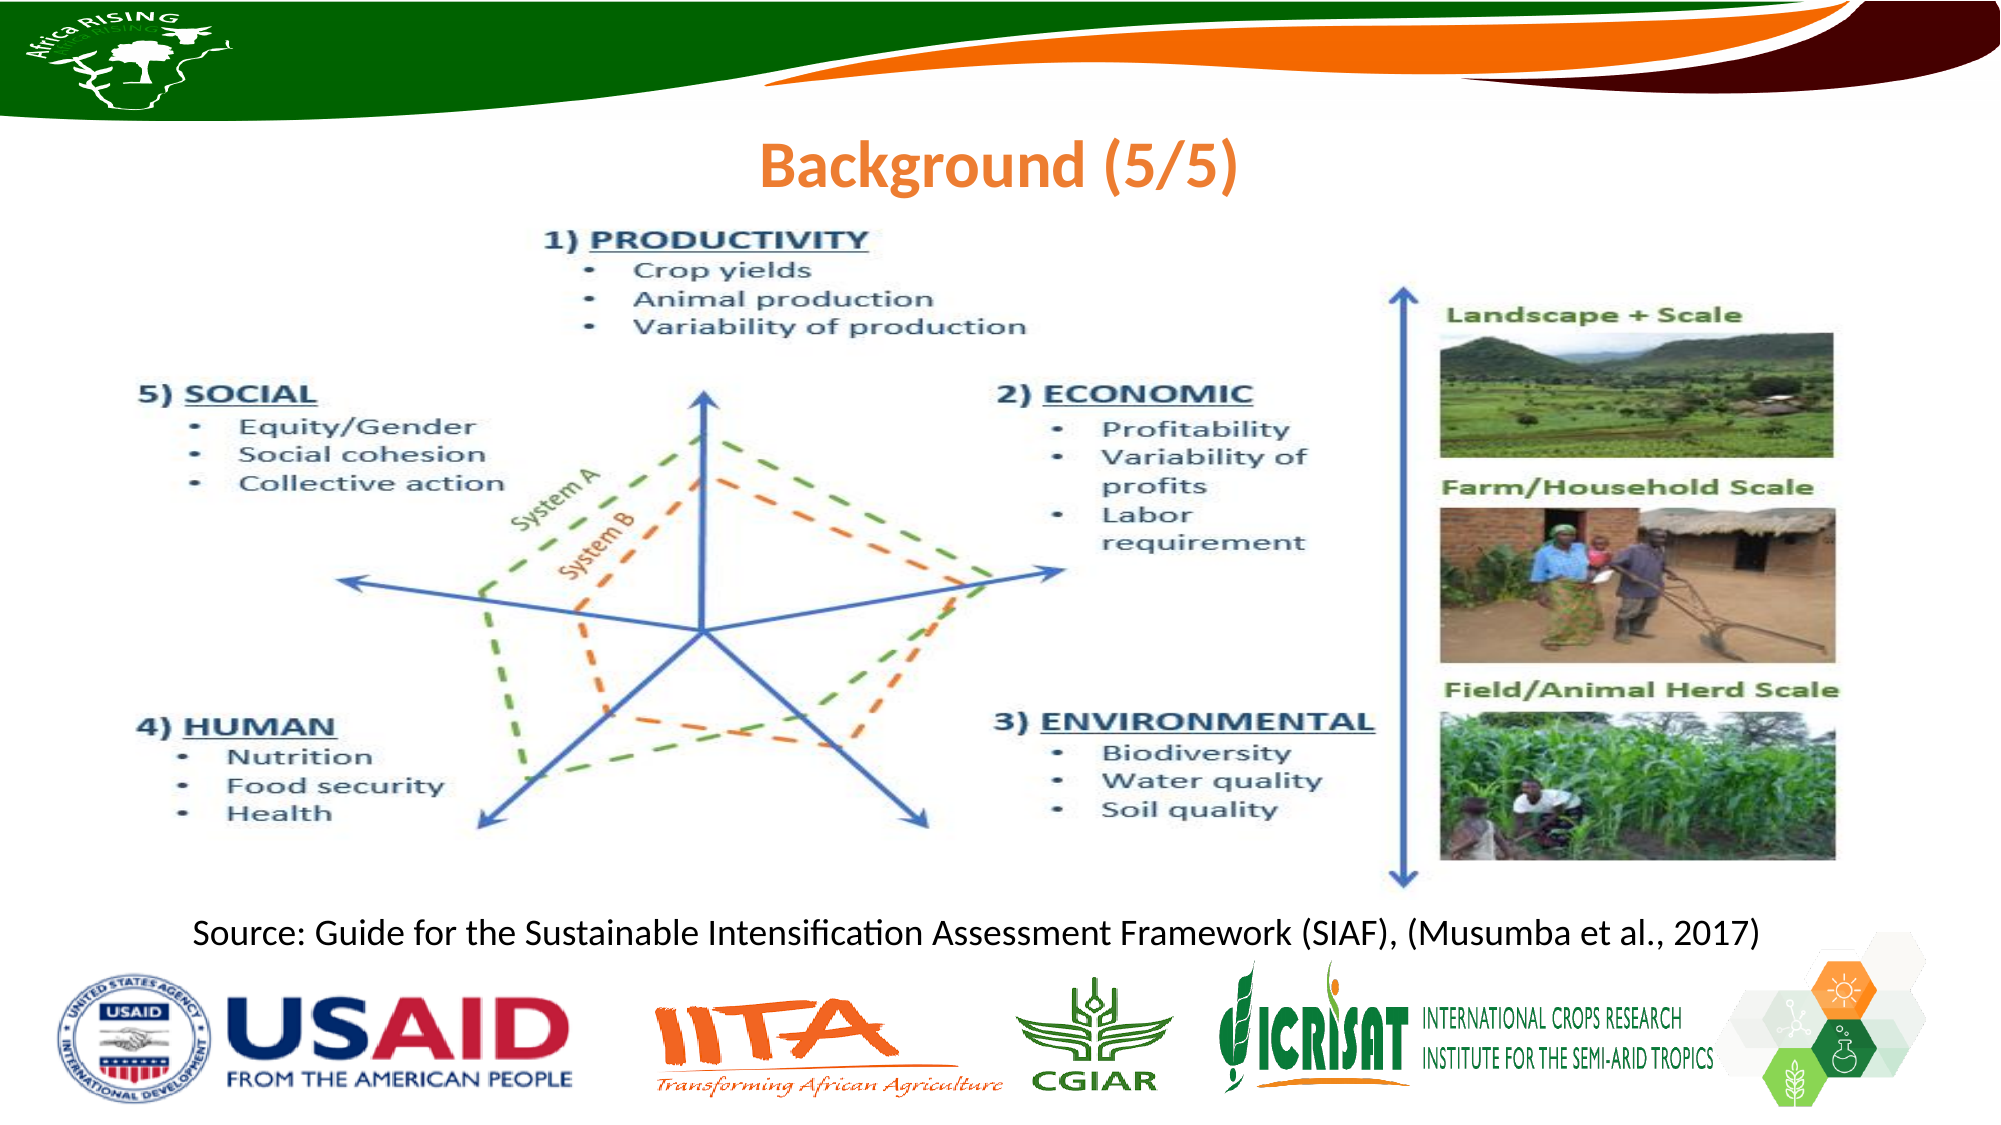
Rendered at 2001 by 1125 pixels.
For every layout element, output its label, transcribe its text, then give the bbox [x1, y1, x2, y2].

picture [100, 208, 1863, 900]
text_box Background (5/5) [0, 121, 2000, 208]
picture [0, 0, 2000, 121]
text_box Source: Guide for the Sustainable Intensification Assessment Framework (SIAF), (Musumba et al., 2017) [177, 900, 1786, 961]
picture [655, 977, 1174, 1100]
picture [1218, 932, 1926, 1107]
picture [46, 970, 583, 1107]
